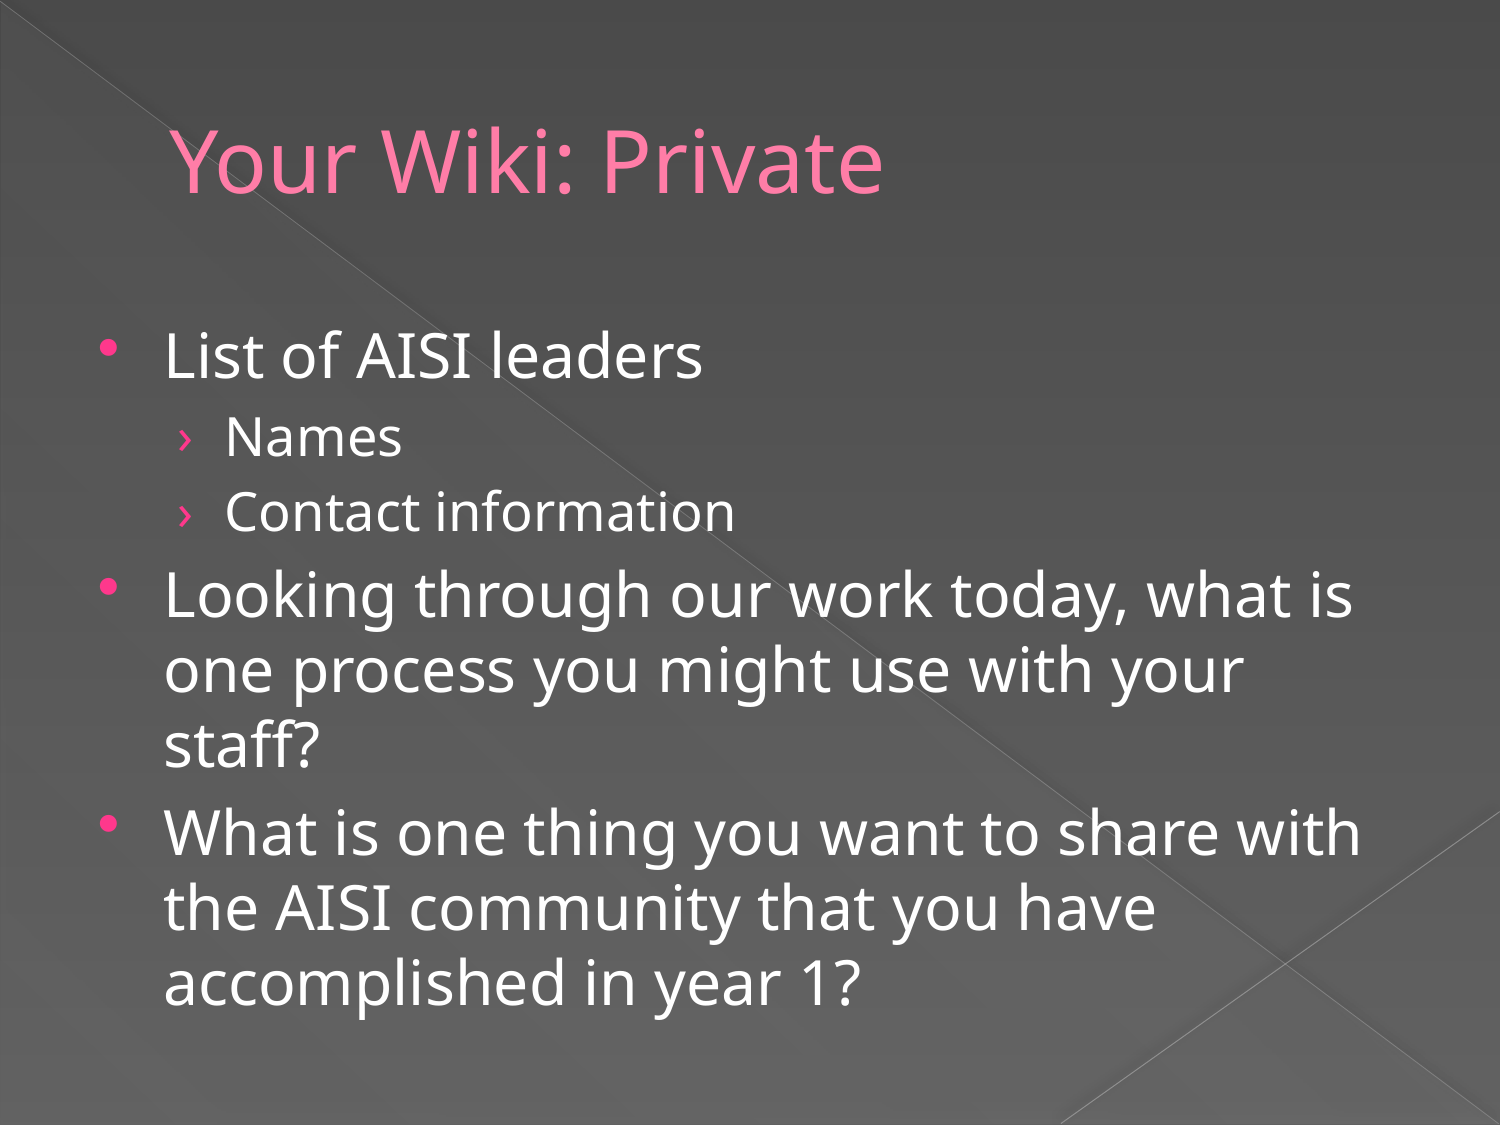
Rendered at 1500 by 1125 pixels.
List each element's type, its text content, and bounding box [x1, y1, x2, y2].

title Your Wiki: Private [75, 43, 1425, 274]
list List of AISI leaders Names Contact information Looking through our work today, what is one process you might use with your staff? What is one thing you want to share with the AISI community that you have accomplished in year 1? [75, 308, 1425, 1059]
